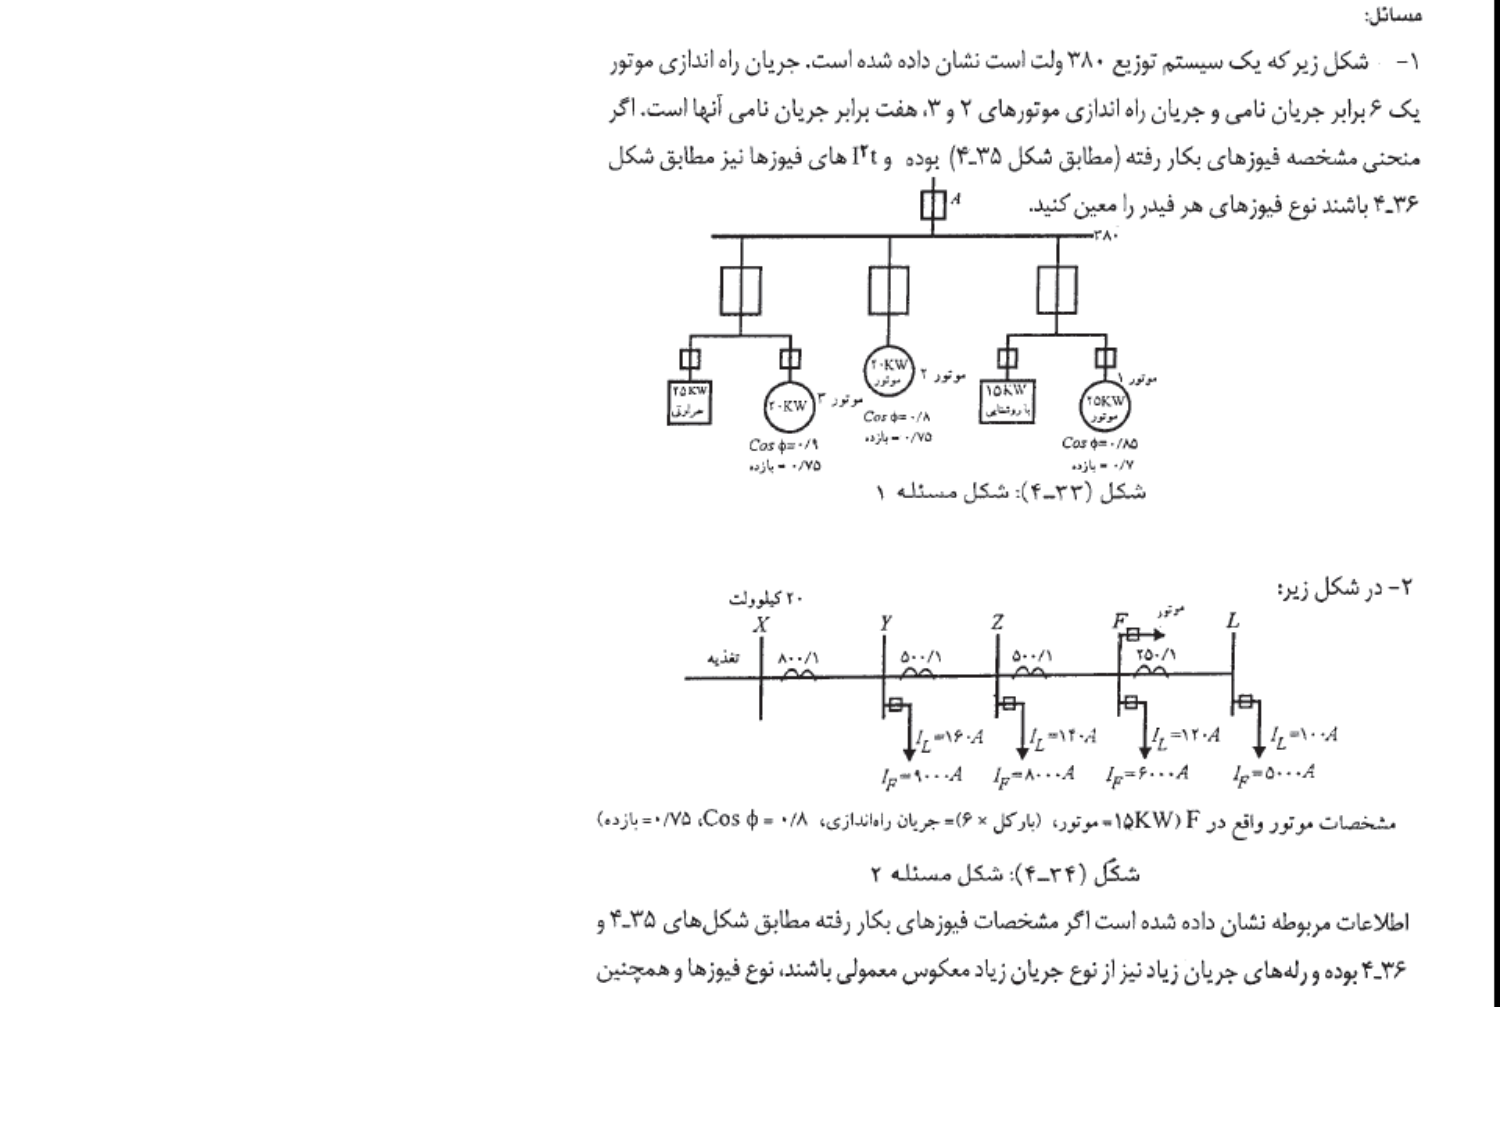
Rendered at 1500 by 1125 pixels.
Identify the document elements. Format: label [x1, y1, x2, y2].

picture [525, 0, 1500, 1007]
